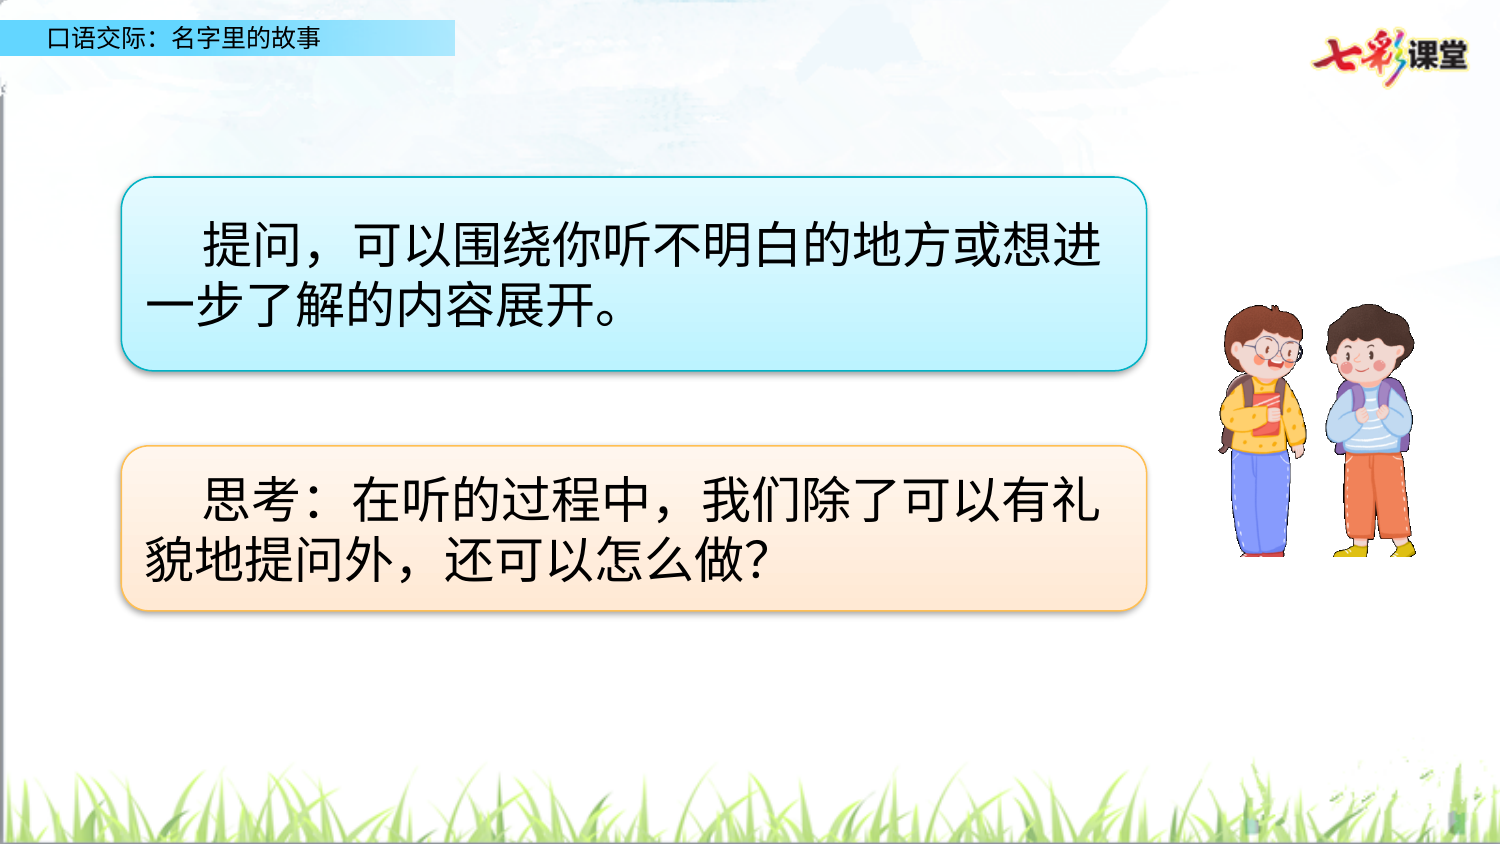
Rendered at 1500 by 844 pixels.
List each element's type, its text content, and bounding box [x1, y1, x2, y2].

picture [0, 0, 1500, 844]
text_box 提问，可以围绕你听不明白的地方或想进一步了解的内容展开。 [120, 176, 1148, 372]
text_box 思考：在听的过程中，我们除了可以有礼貌地提问外，还可以怎么做？ [120, 445, 1148, 612]
